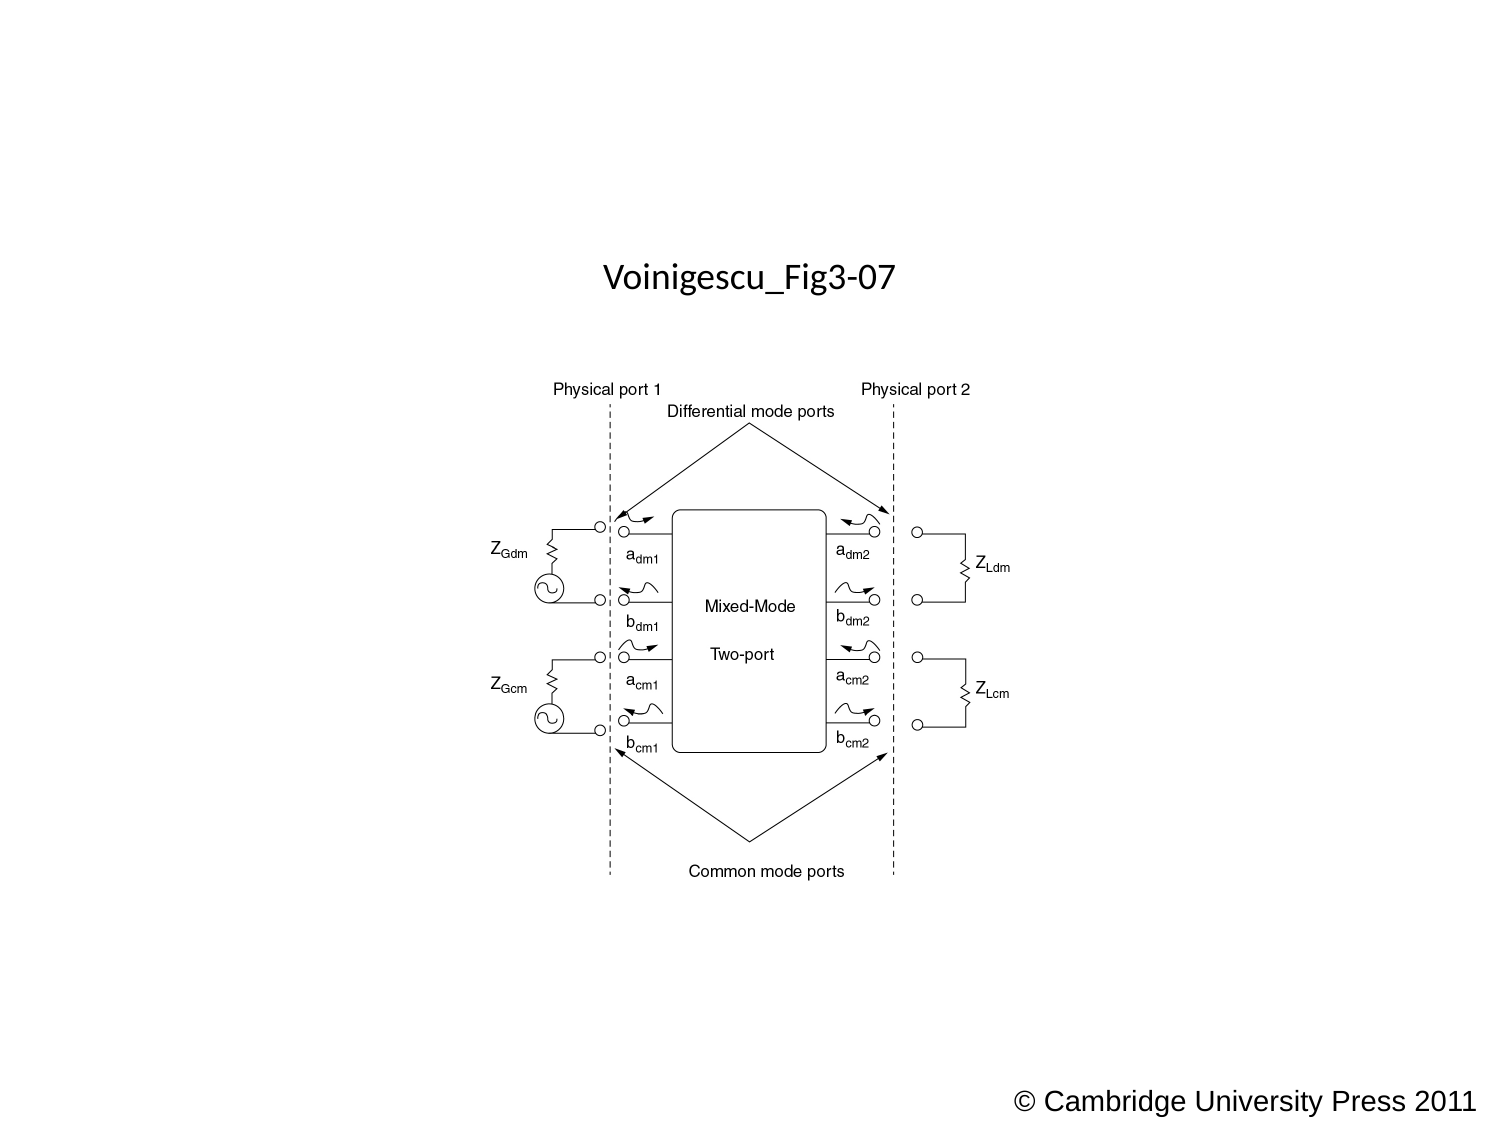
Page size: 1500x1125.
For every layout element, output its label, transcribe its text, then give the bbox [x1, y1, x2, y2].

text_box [490, 244, 1010, 881]
text_box © Cambridge University Press 2011 [907, 1074, 1493, 1125]
